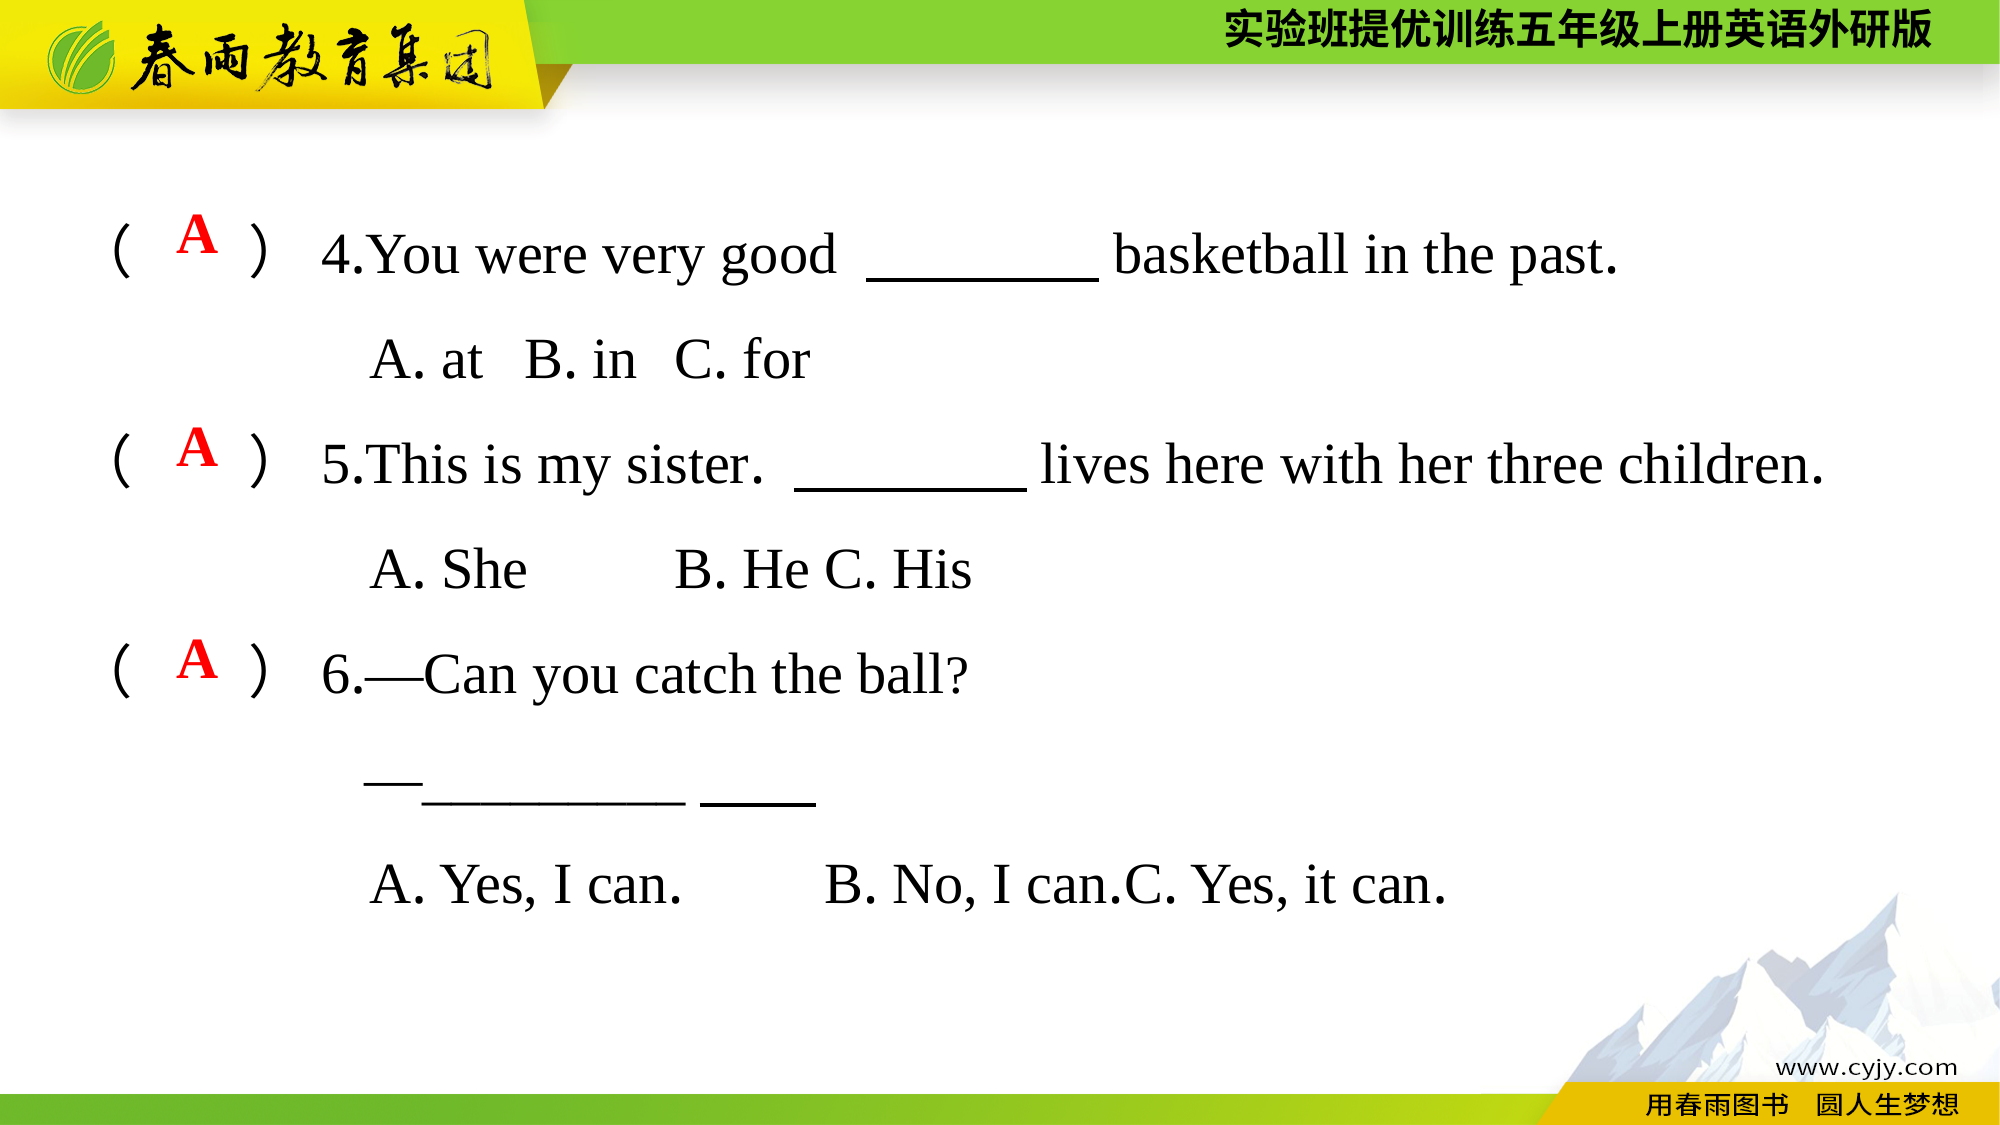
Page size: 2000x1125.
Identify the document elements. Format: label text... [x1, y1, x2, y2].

text_box A [161, 187, 234, 273]
text_box A [161, 400, 234, 486]
text_box A [161, 613, 234, 698]
list （ ）4.You were very good basketball in the past. A. at B. in C. for （ ）5.This is my sister. lives here with her three children. A. She B. He C. His （ ）6.—Can you catch the ball? —_________ A. Yes, I can. B. No, I can. C. Yes, it can. [59, 172, 1944, 917]
picture [0, 0, 2000, 1125]
